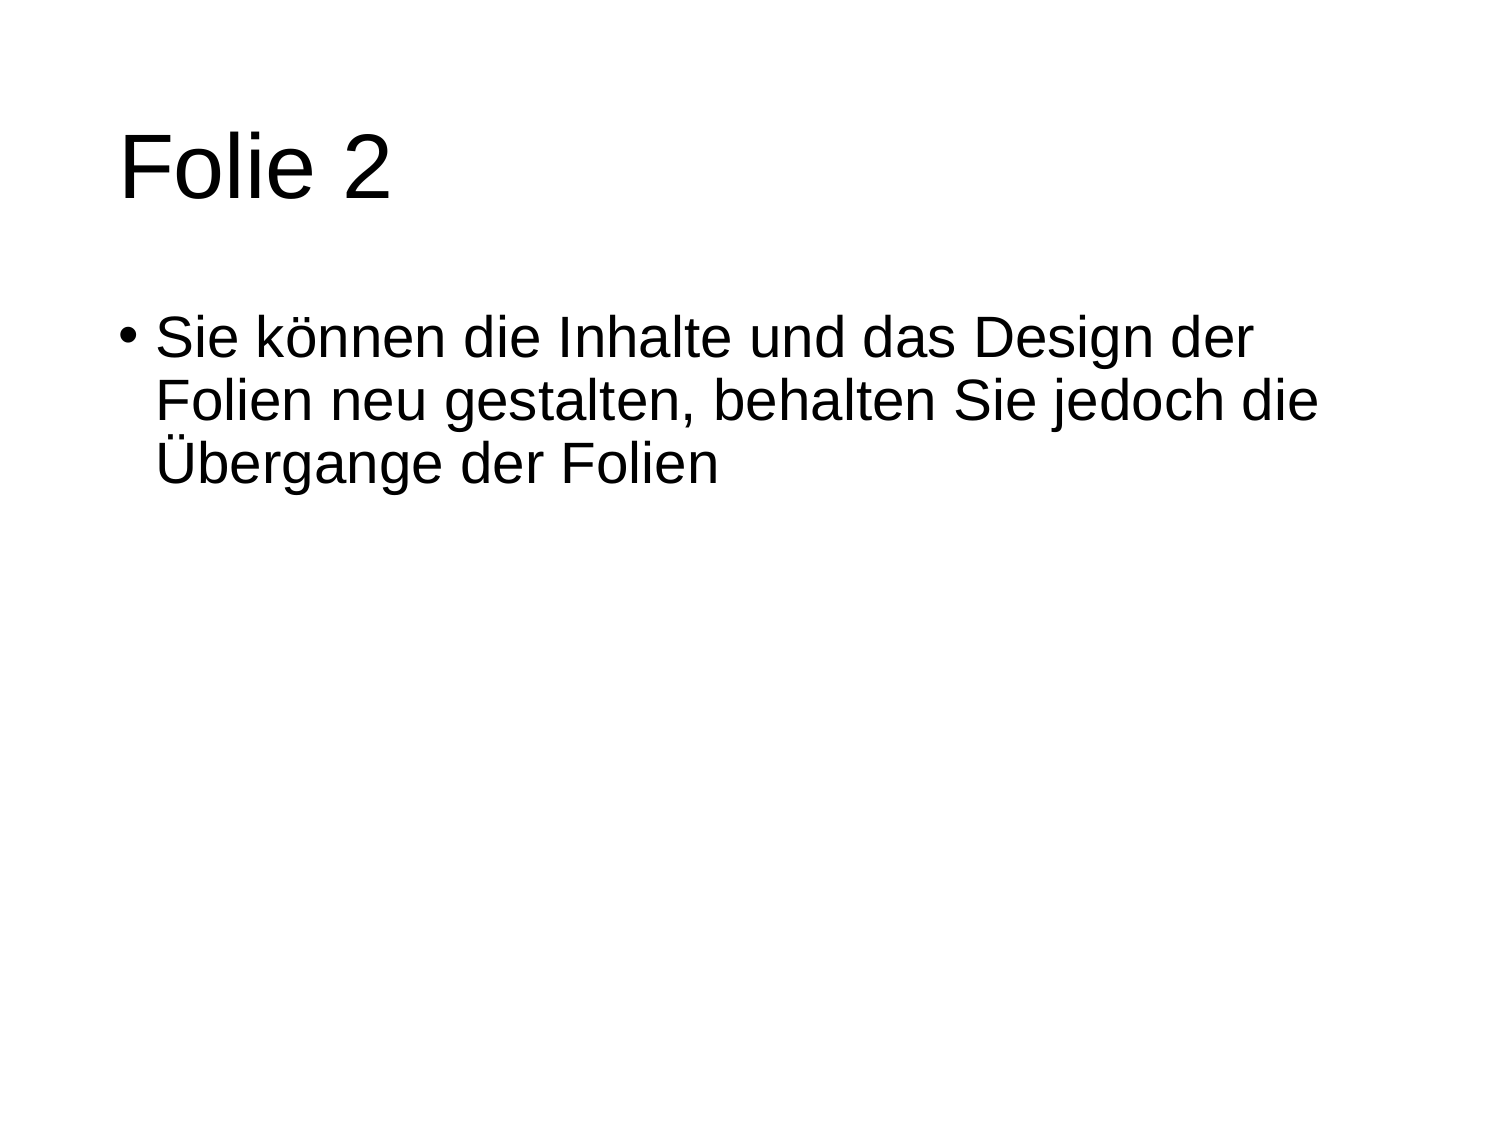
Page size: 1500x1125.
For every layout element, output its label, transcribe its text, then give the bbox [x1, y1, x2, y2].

title Folie 2 [103, 59, 1397, 278]
list Sie können die Inhalte und das Design der Folien neu gestalten, behalten Sie jedoch die Übergange der Folien [103, 299, 1397, 1014]
